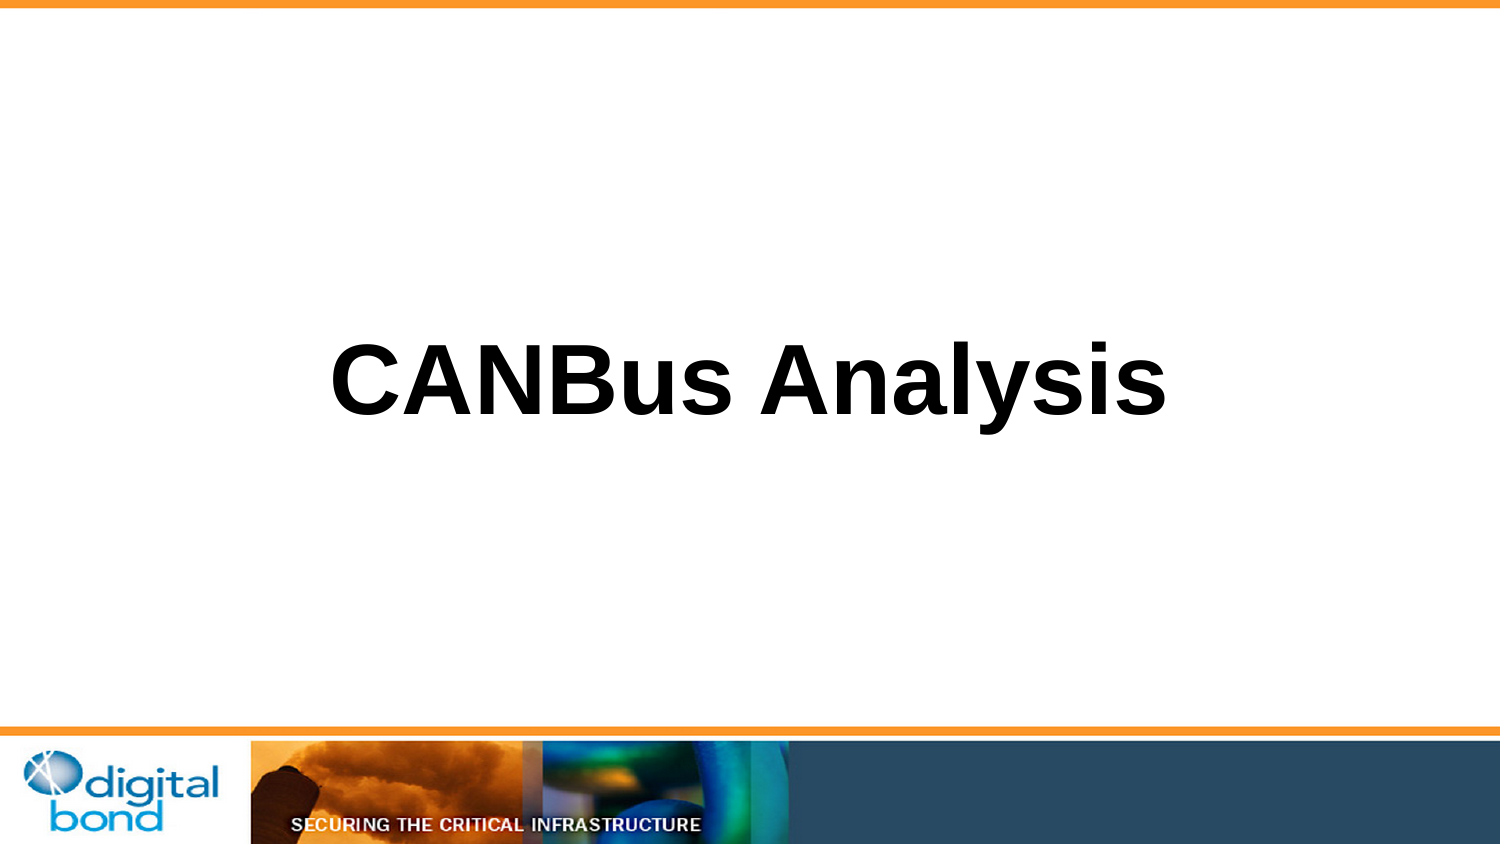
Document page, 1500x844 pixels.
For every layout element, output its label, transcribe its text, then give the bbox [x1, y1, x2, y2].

picture [0, 0, 1500, 844]
title CANBus Analysis [112, 259, 1388, 450]
